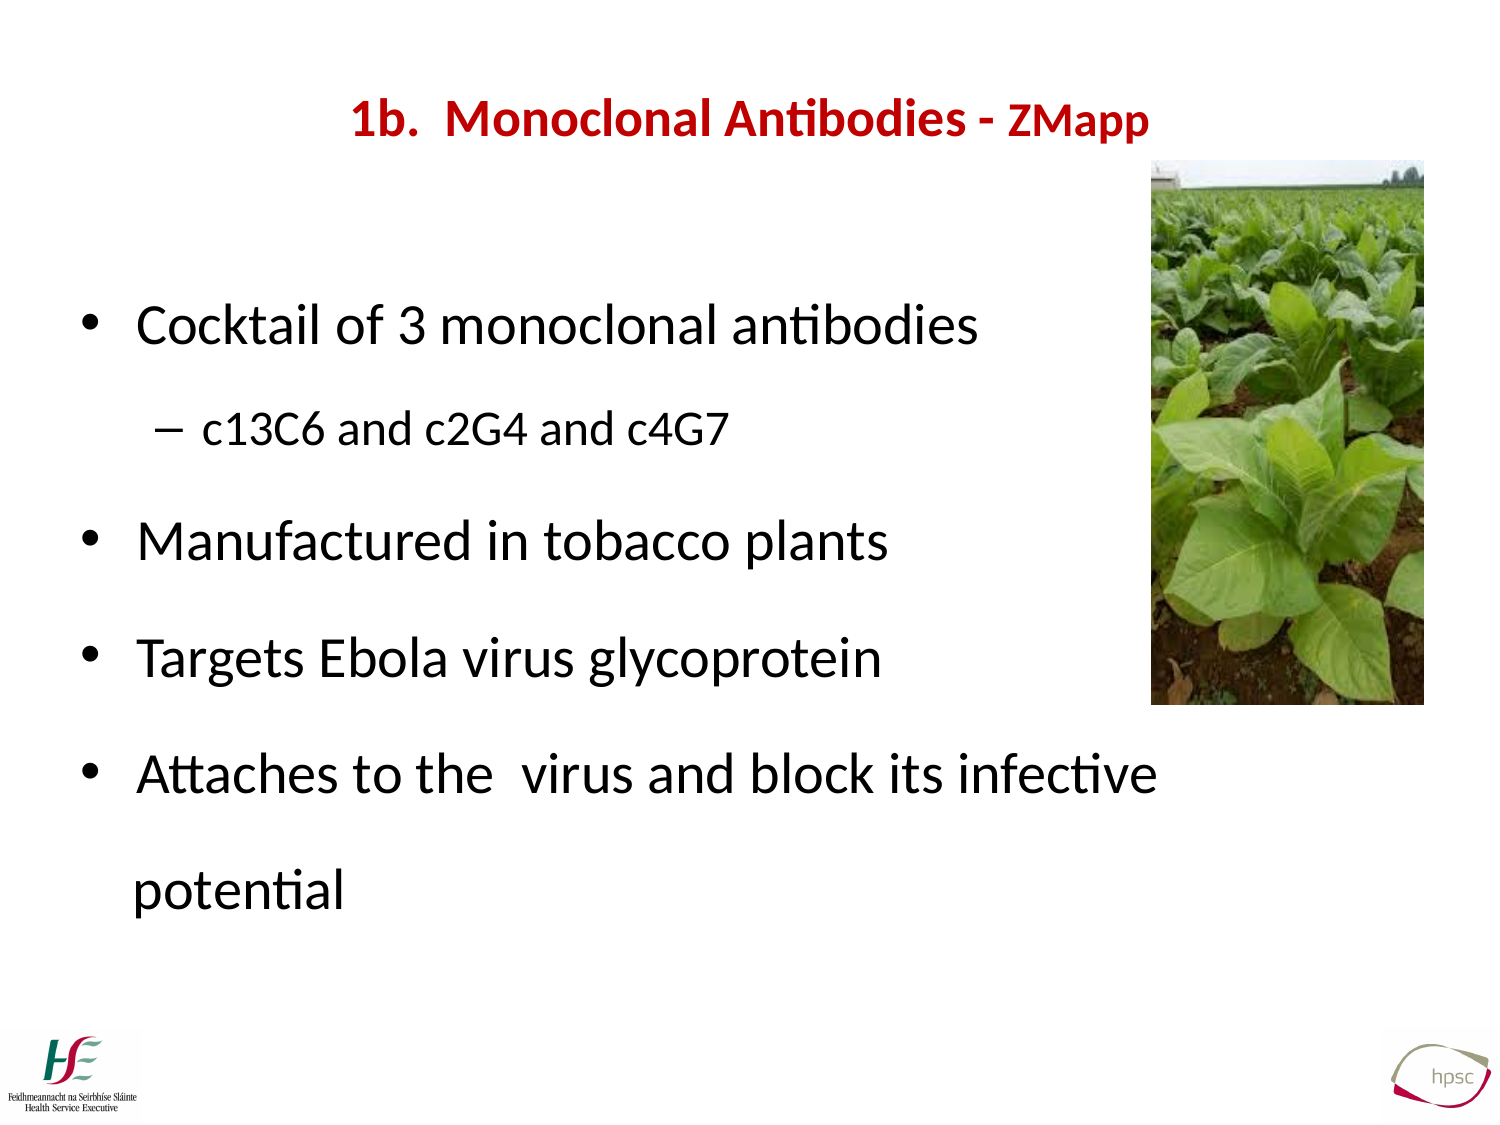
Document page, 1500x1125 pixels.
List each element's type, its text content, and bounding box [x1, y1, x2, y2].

picture [1381, 1026, 1500, 1125]
picture [1151, 160, 1424, 705]
title 1b. Monoclonal Antibodies - ZMapp [41, 75, 1471, 238]
list Cocktail of 3 monoclonal antibodies c13C6 and c2G4 and c4G7 Manufactured in tobacco plants Targets Ebola virus glycoprotein Attaches to the virus and block its infective potential [64, 243, 1415, 1071]
picture [0, 1029, 142, 1125]
